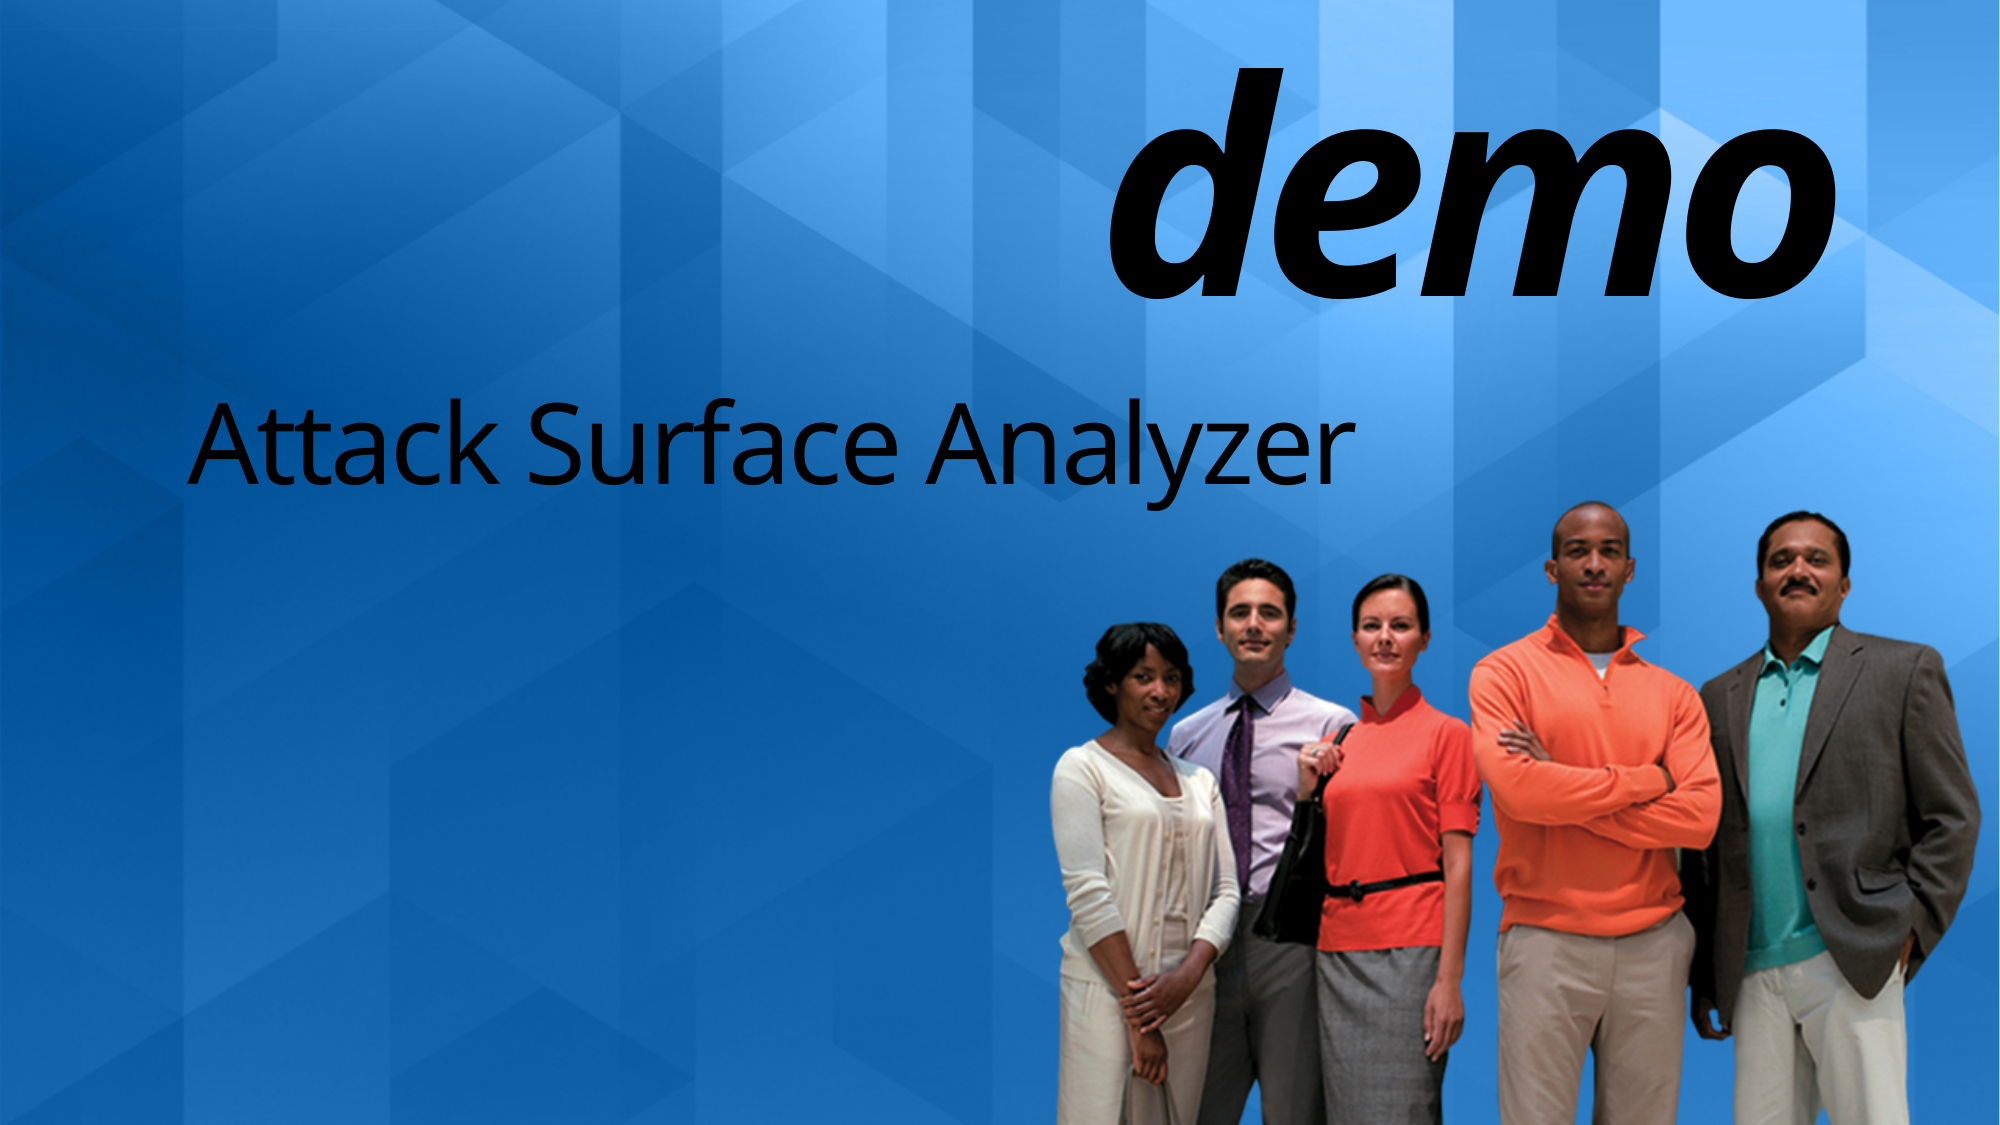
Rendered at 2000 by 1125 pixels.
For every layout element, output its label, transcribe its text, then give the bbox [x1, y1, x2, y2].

picture [0, 0, 2000, 1125]
list demo [85, 37, 1914, 264]
title Attack Surface Analyzer [187, 386, 1717, 637]
